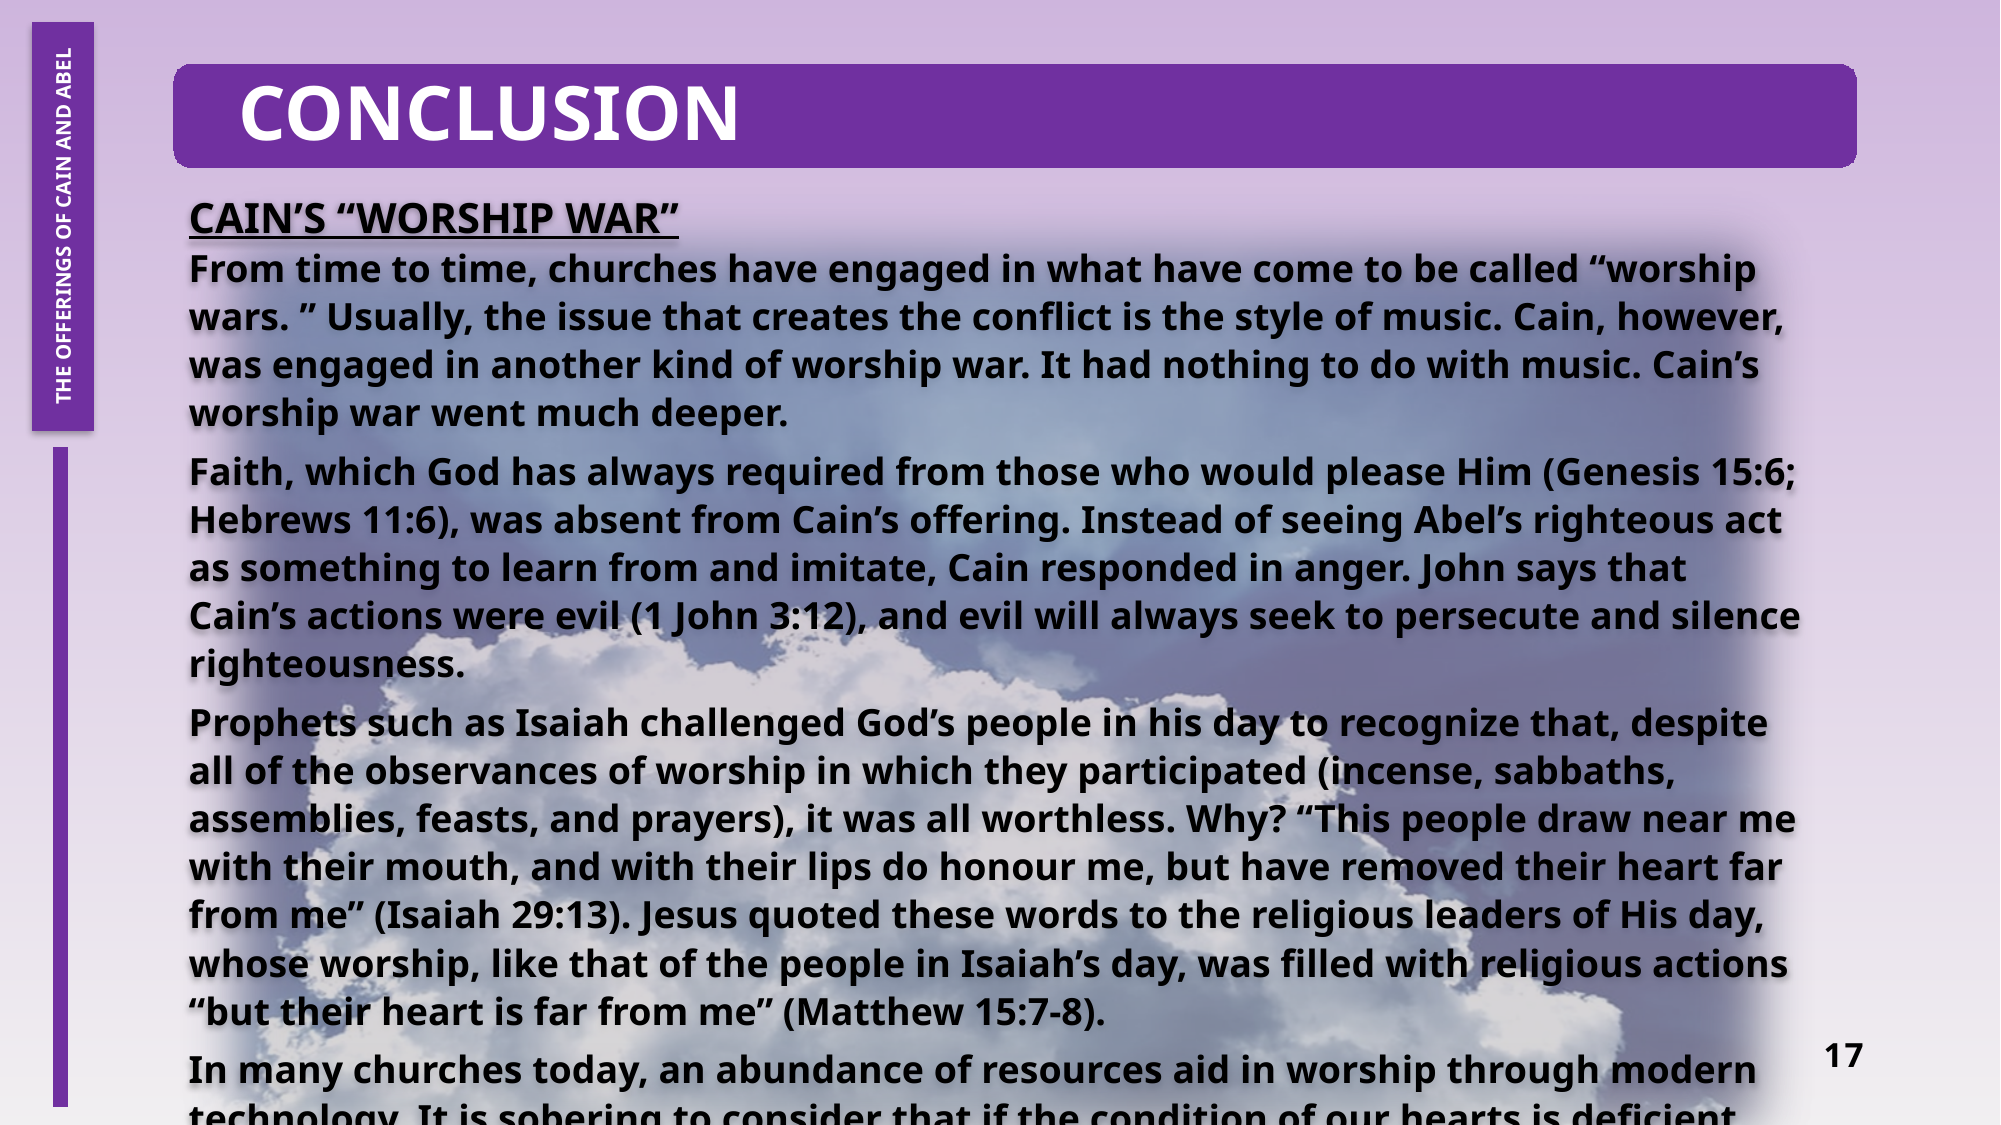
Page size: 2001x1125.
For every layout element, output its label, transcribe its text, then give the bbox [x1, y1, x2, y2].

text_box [173, 63, 1858, 168]
text_box Cain’s “Worship War” From time to time, churches have engaged in what have come to be called “worship wars. ” Usually, the issue that creates the conflict is the style of music. Cain, however, was engaged in another kind of worship war. It had nothing to do with music. Cain’s worship war went much deeper. Faith, which God has always required from those who would please Him (Genesis 15:6; Hebrews 11:6), was absent from Cain’s offering. Instead of seeing Abel’s righteous act as something to learn from and imitate, Cain responded in anger. John says that Cain’s actions were evil (1 John 3:12), and evil will always seek to persecute and silence righteousness. Prophets such as Isaiah challenged God’s people in his day to recognize that, despite all of the observances of worship in which they participated (incense, sabbaths, assemblies, feasts, and prayers), it was all worthless. Why? “This people draw near me with their mouth, and with their lips do honour me, but have removed their heart far from me” (Isaiah 29:13). Jesus quoted these words to the religious leaders of His day, whose worship, like that of the people in Isaiah’s day, was filled with religious actions “but their heart is far from me” (Matthew 15:7-8). In many churches today, an abundance of resources aid in worship through modern technology. It is sobering to consider that if the condition of our hearts is deficient, our worship may be just as unacceptable as Cain’s was. [174, 180, 1821, 1125]
text_box 17 [1826, 1026, 1879, 1087]
text_box The Offerings of Cain and Abel [31, 22, 94, 431]
